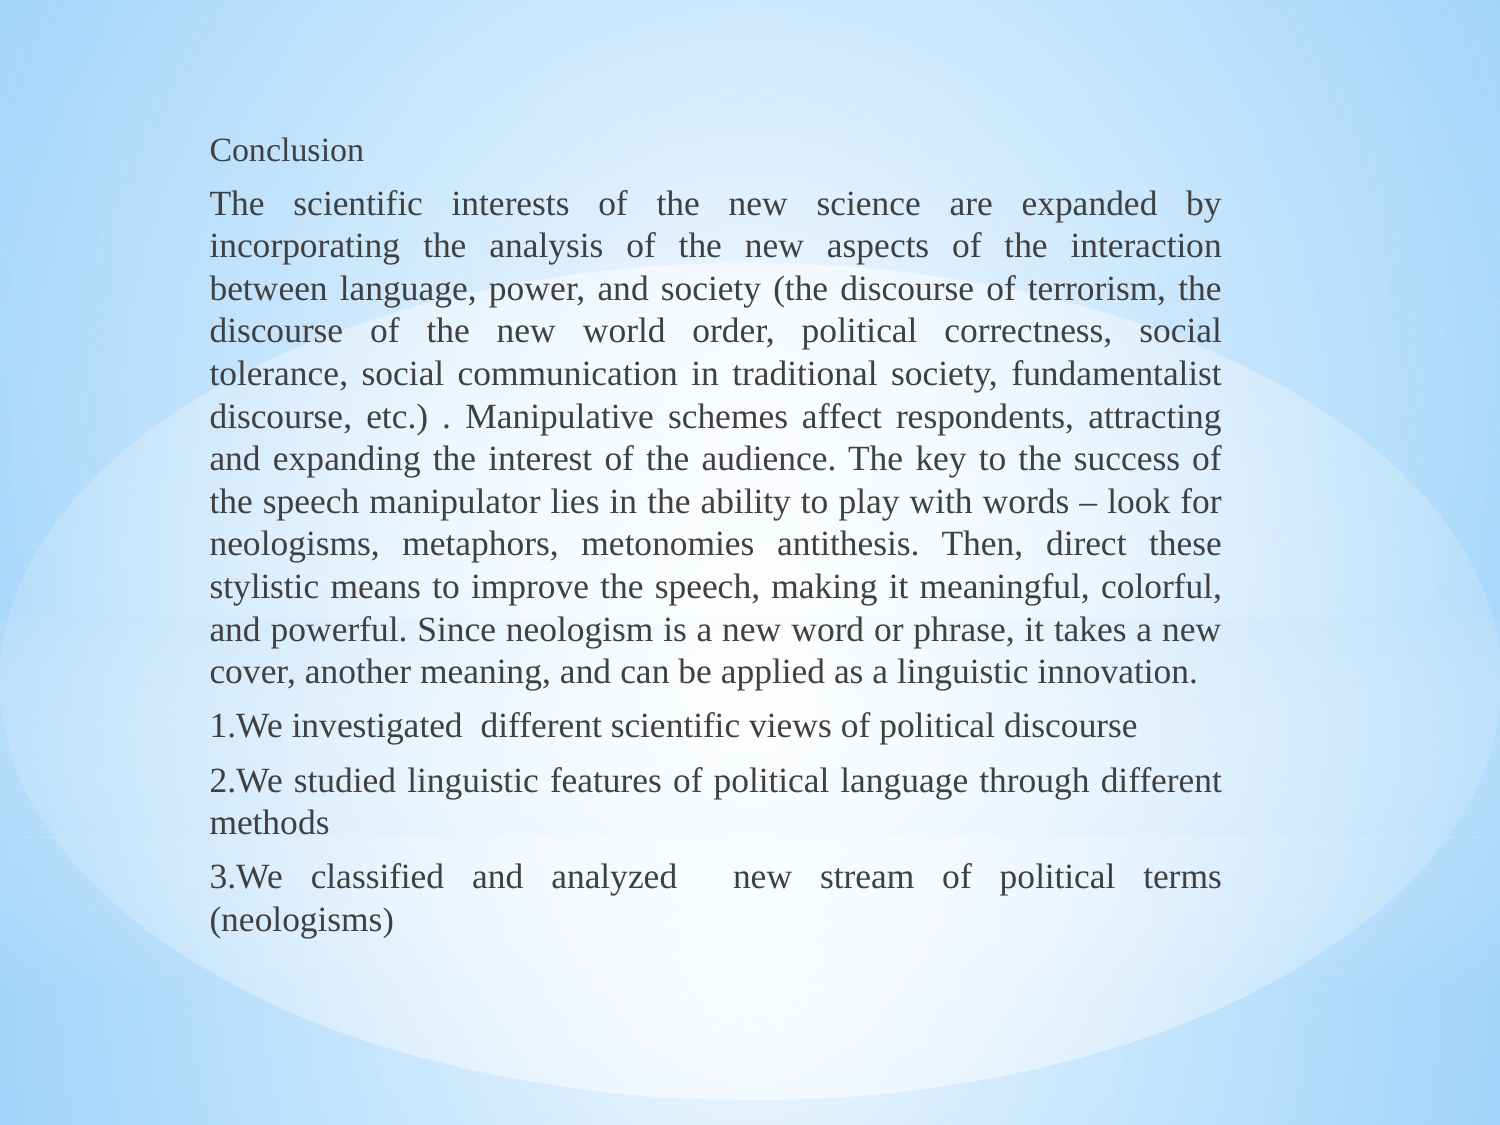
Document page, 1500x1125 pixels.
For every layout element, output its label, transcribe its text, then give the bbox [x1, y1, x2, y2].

list Conclusion The scientific interests of the new science are expanded by incorporating the analysis of the new aspects of the interaction between language, power, and society (the discourse of terrorism, the discourse of the new world order, political correctness, social tolerance, social communication in traditional society, fundamentalist discourse, etc.) . Manipulative schemes affect respondents, attracting and expanding the interest of the audience. The key to the success of the speech manipulator lies in the ability to play with words – look for neologisms, metaphors, metonomies antithesis. Then, direct these stylistic means to improve the speech, making it meaningful, colorful, and powerful. Since neologism is a new word or phrase, it takes a new cover, another meaning, and can be applied as a linguistic innovation. 1.We investigated different scientific views of political discourse 2.We studied linguistic features of political language through different methods 3.We classified and analyzed new stream of political terms (neologisms) [187, 120, 1238, 988]
